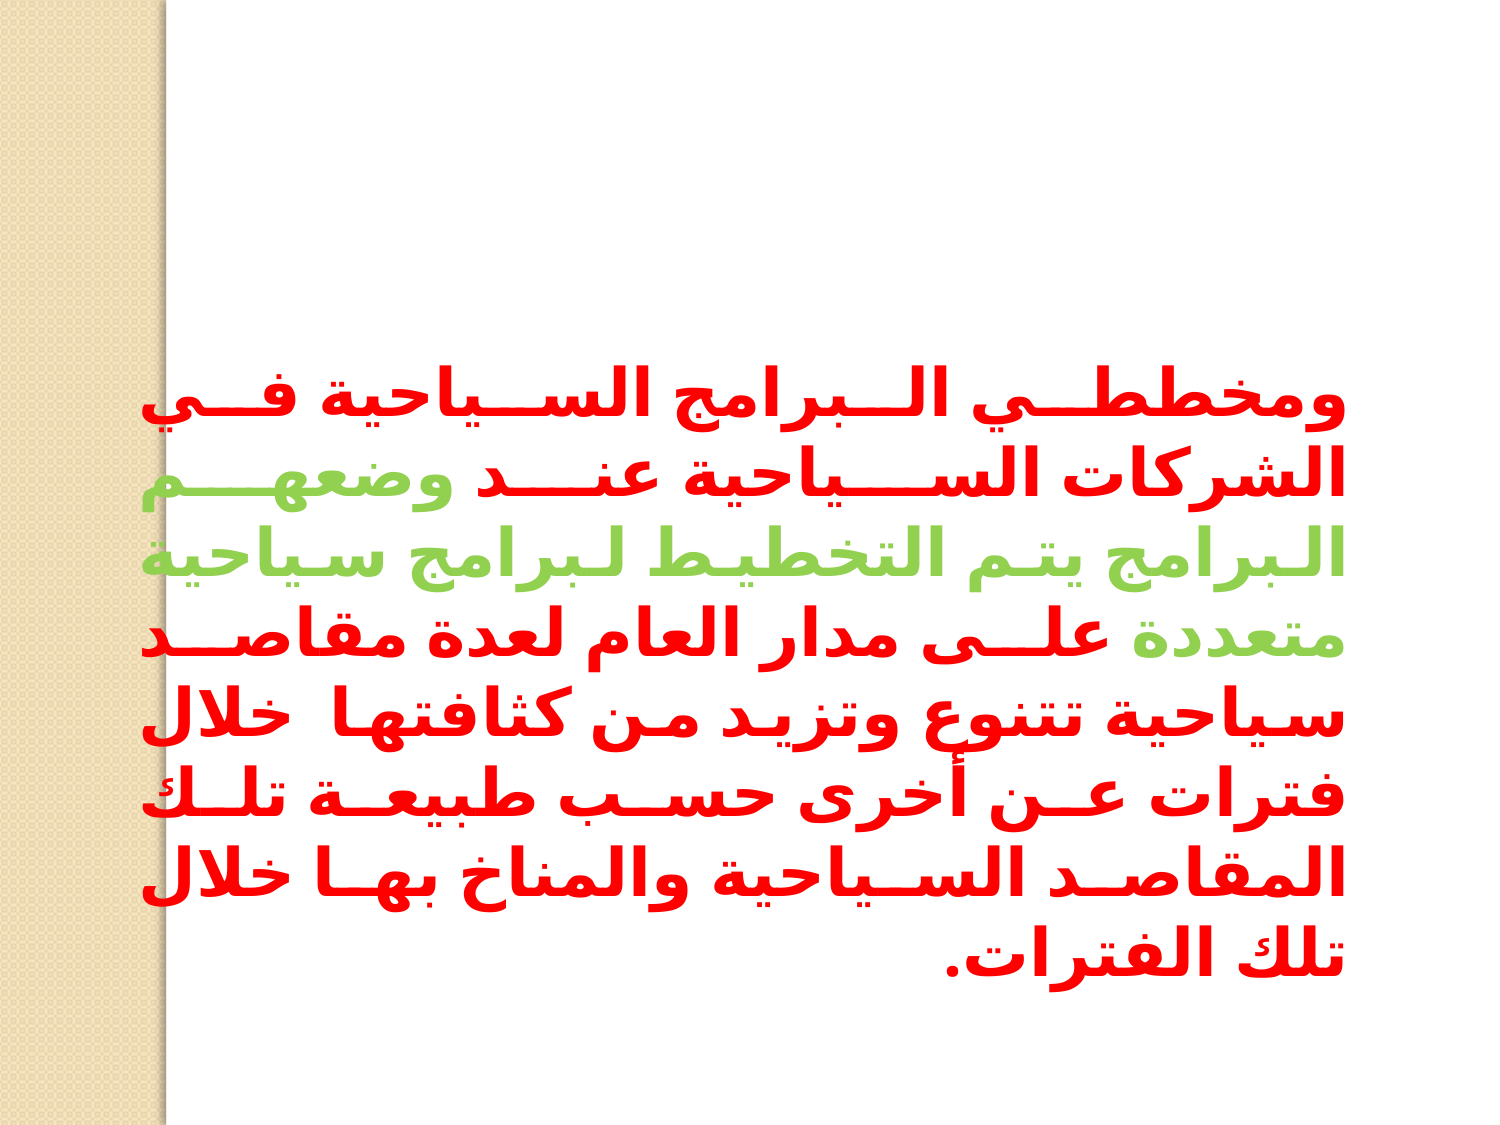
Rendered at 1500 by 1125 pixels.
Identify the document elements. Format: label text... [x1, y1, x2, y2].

text_box ومخططي البرامج السياحية في الشركات السياحية عند وضعهم البرامج يتم التخطيط لبرامج سياحية متعددة على مدار العام لعدة مقاصد سياحية تتنوع وتزيد من كثافتها خلال فترات عن أخرى حسب طبيعة تلك المقاصد السياحية والمناخ بها خلال تلك الفترات. [123, 342, 1365, 998]
